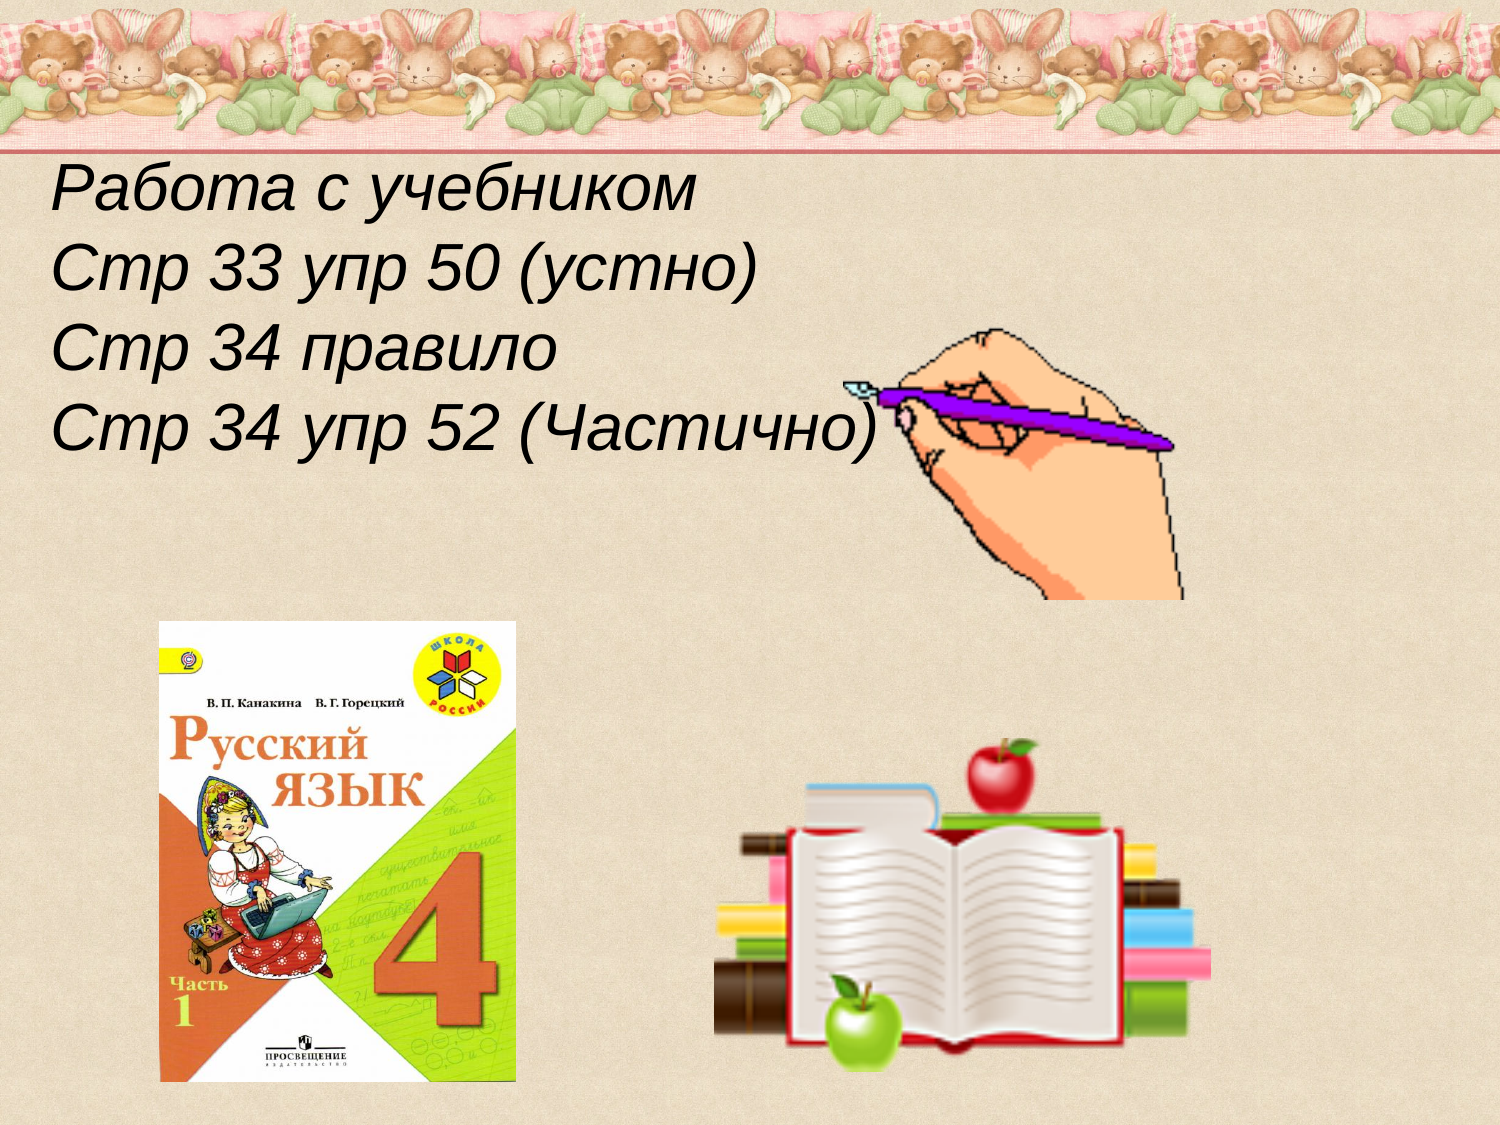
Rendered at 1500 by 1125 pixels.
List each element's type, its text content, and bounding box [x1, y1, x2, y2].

text_box Работа с учебником Стр 33 упр 50 (устно) Стр 34 правило Стр 34 упр 52 (Частично) [35, 0, 914, 552]
picture [0, 0, 1500, 1125]
